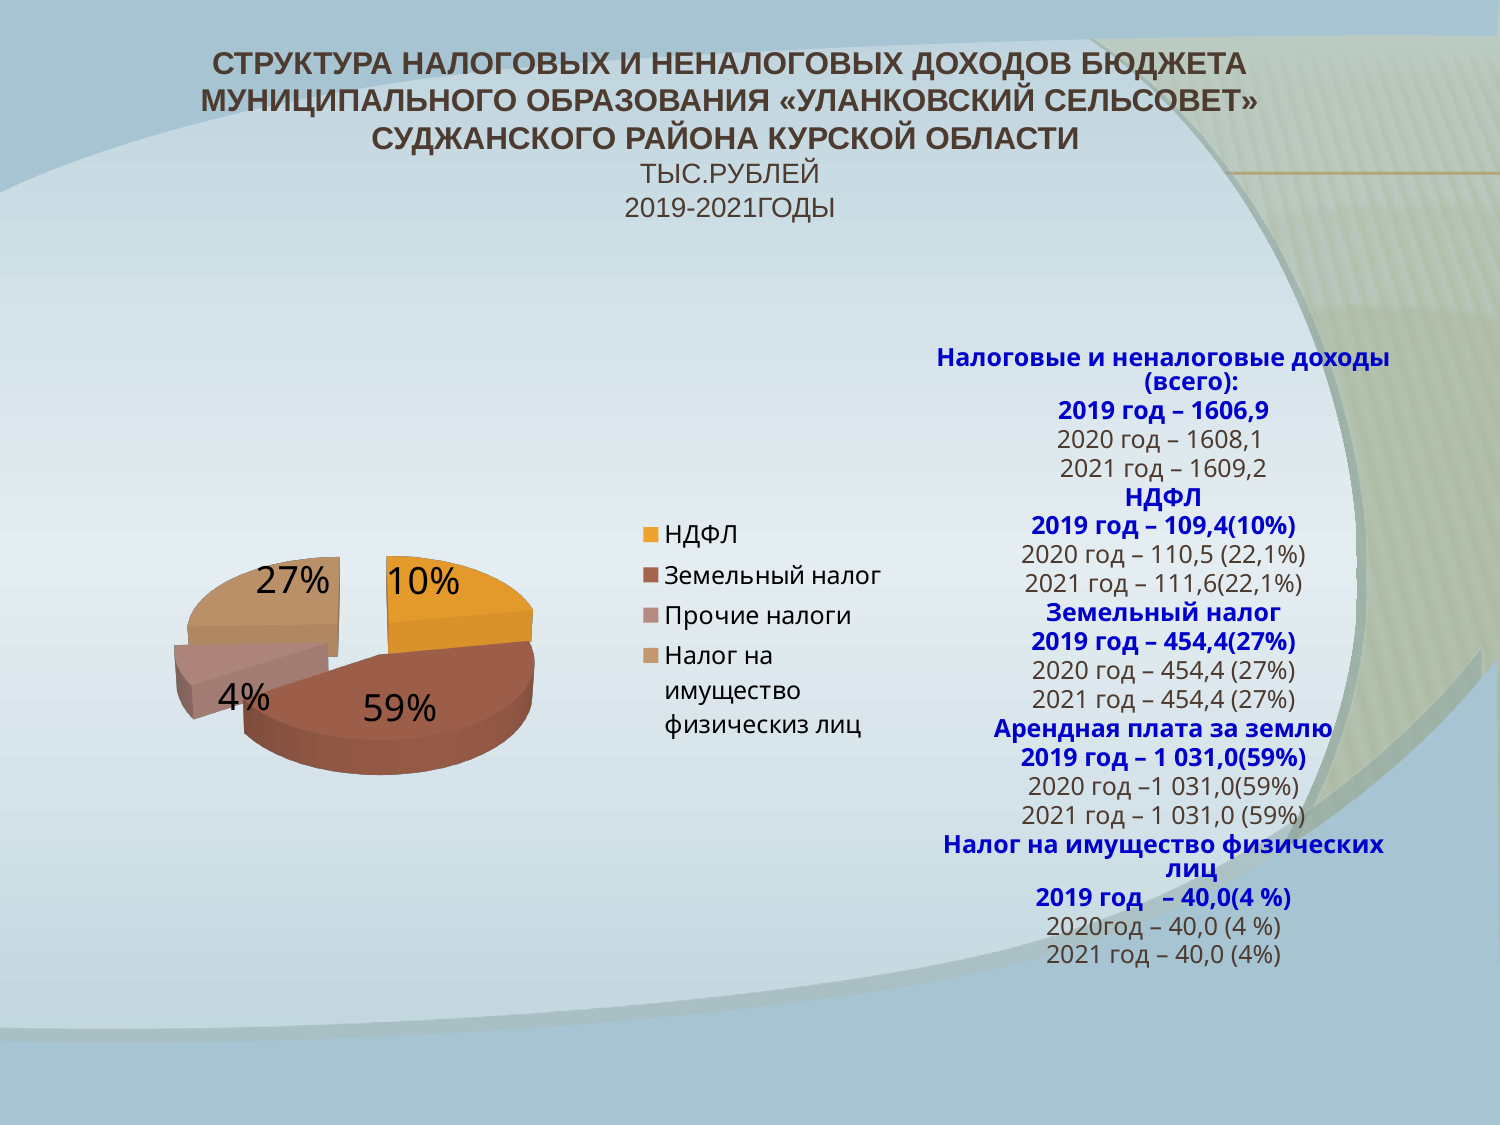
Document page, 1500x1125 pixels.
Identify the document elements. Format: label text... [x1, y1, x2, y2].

title Структура налоговых и неналоговых доходов бюджета муниципального образования «Уланковский сельсовет» Суджанского района Курской области тыс.рублей 2019-2021годы [88, 35, 1372, 231]
chart [93, 257, 903, 1002]
list Налоговые и неналоговые доходы (всего): 2019 год – 1606,9 2020 год – 1608,1 2021 год – 1609,2 НДФЛ 2019 год – 109,4(10%) 2020 год – 110,5 (22,1%) 2021 год – 111,6(22,1%) Земельный налог 2019 год – 454,4(27%) 2020 год – 454,4 (27%) 2021 год – 454,4 (27%) Арендная плата за землю 2019 год – 1 031,0(59%) 2020 год –1 031,0(59%) 2021 год – 1 031,0 (59%) Налог на имущество физических лиц 2019 год – 40,0(4 %) 2020год – 40,0 (4 %) 2021 год – 40,0 (4%) [911, 339, 1425, 1000]
